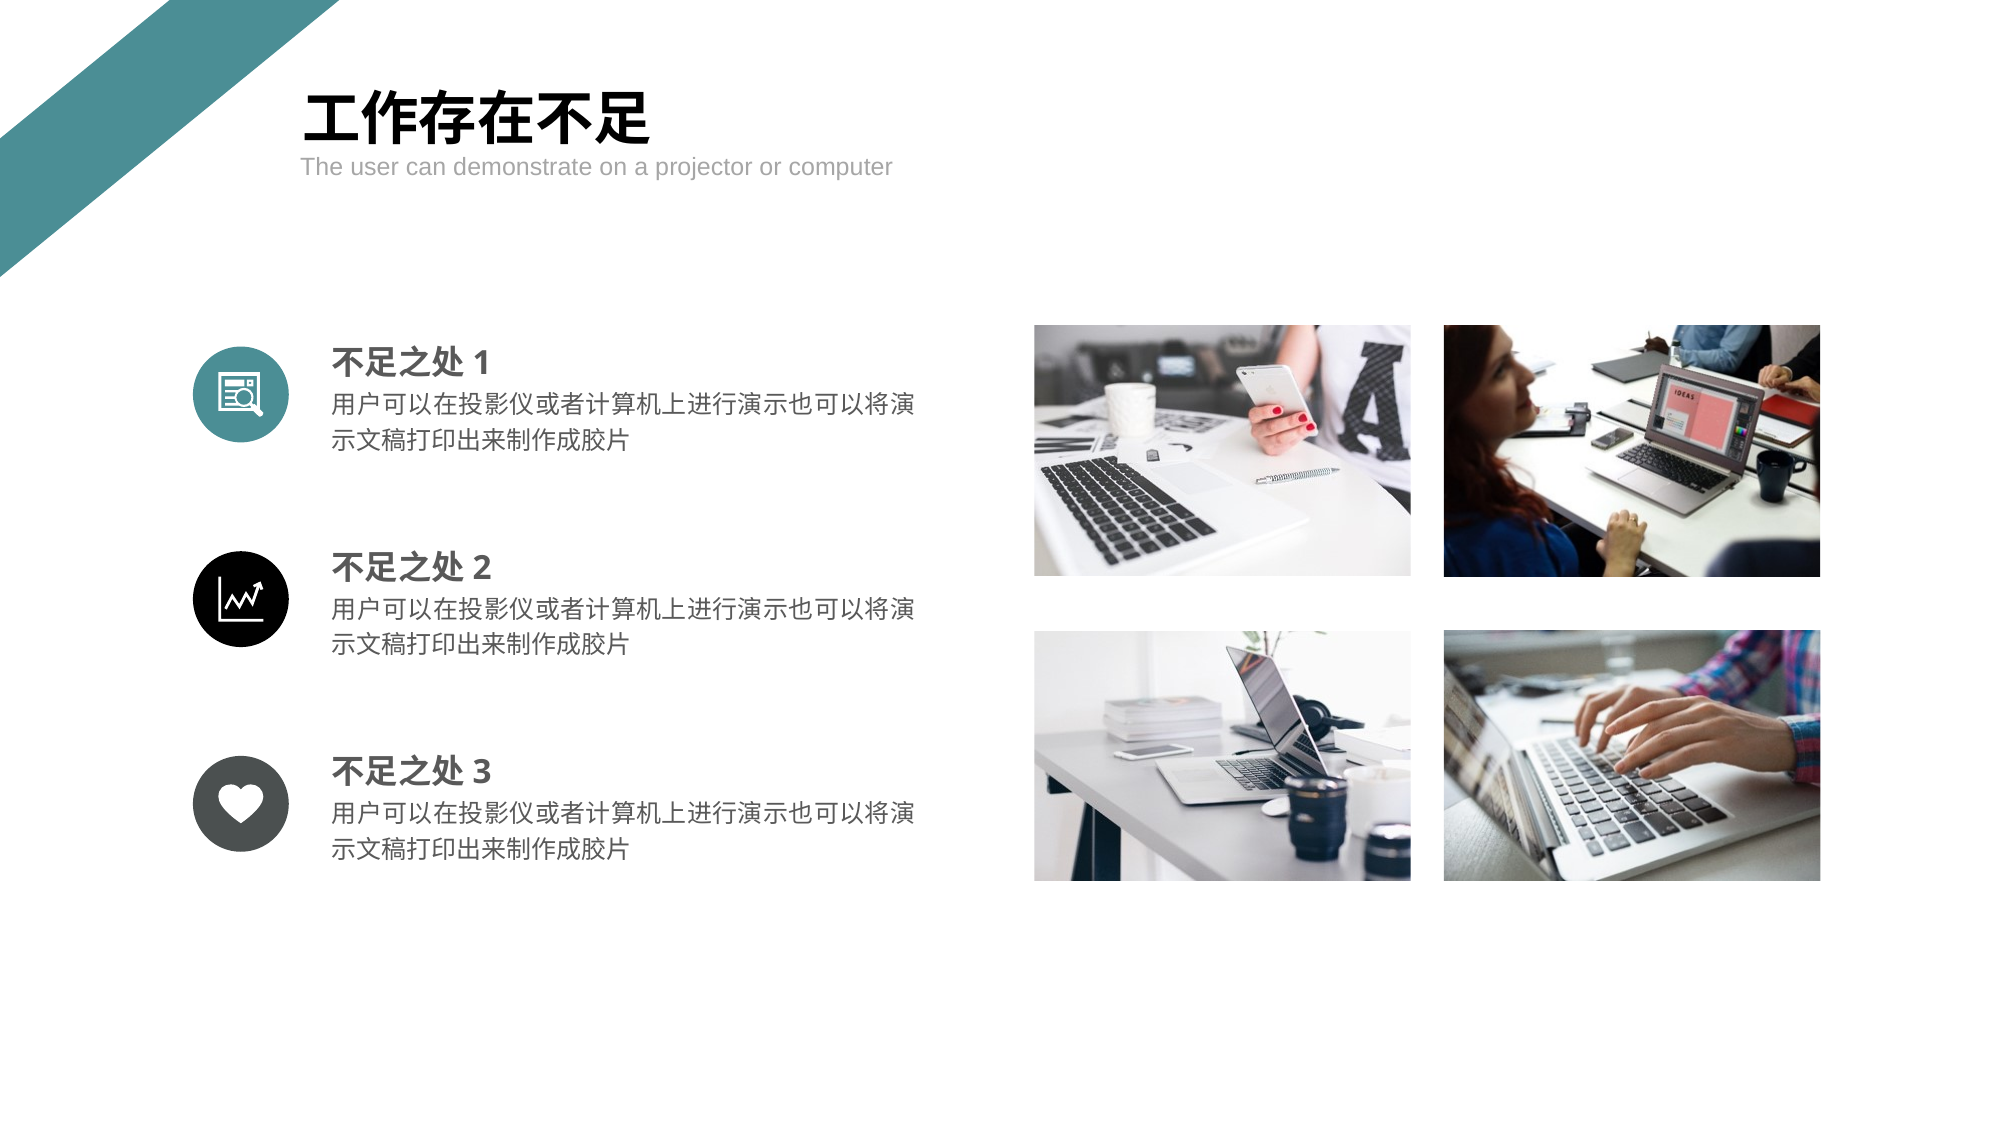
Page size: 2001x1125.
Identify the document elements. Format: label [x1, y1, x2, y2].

picture [1443, 630, 1821, 882]
picture [1034, 325, 1411, 576]
picture [1034, 631, 1411, 881]
text_box [192, 735, 931, 873]
text_box [192, 530, 931, 668]
text_box [285, 73, 1116, 189]
picture [1443, 325, 1821, 577]
text_box [192, 325, 931, 463]
